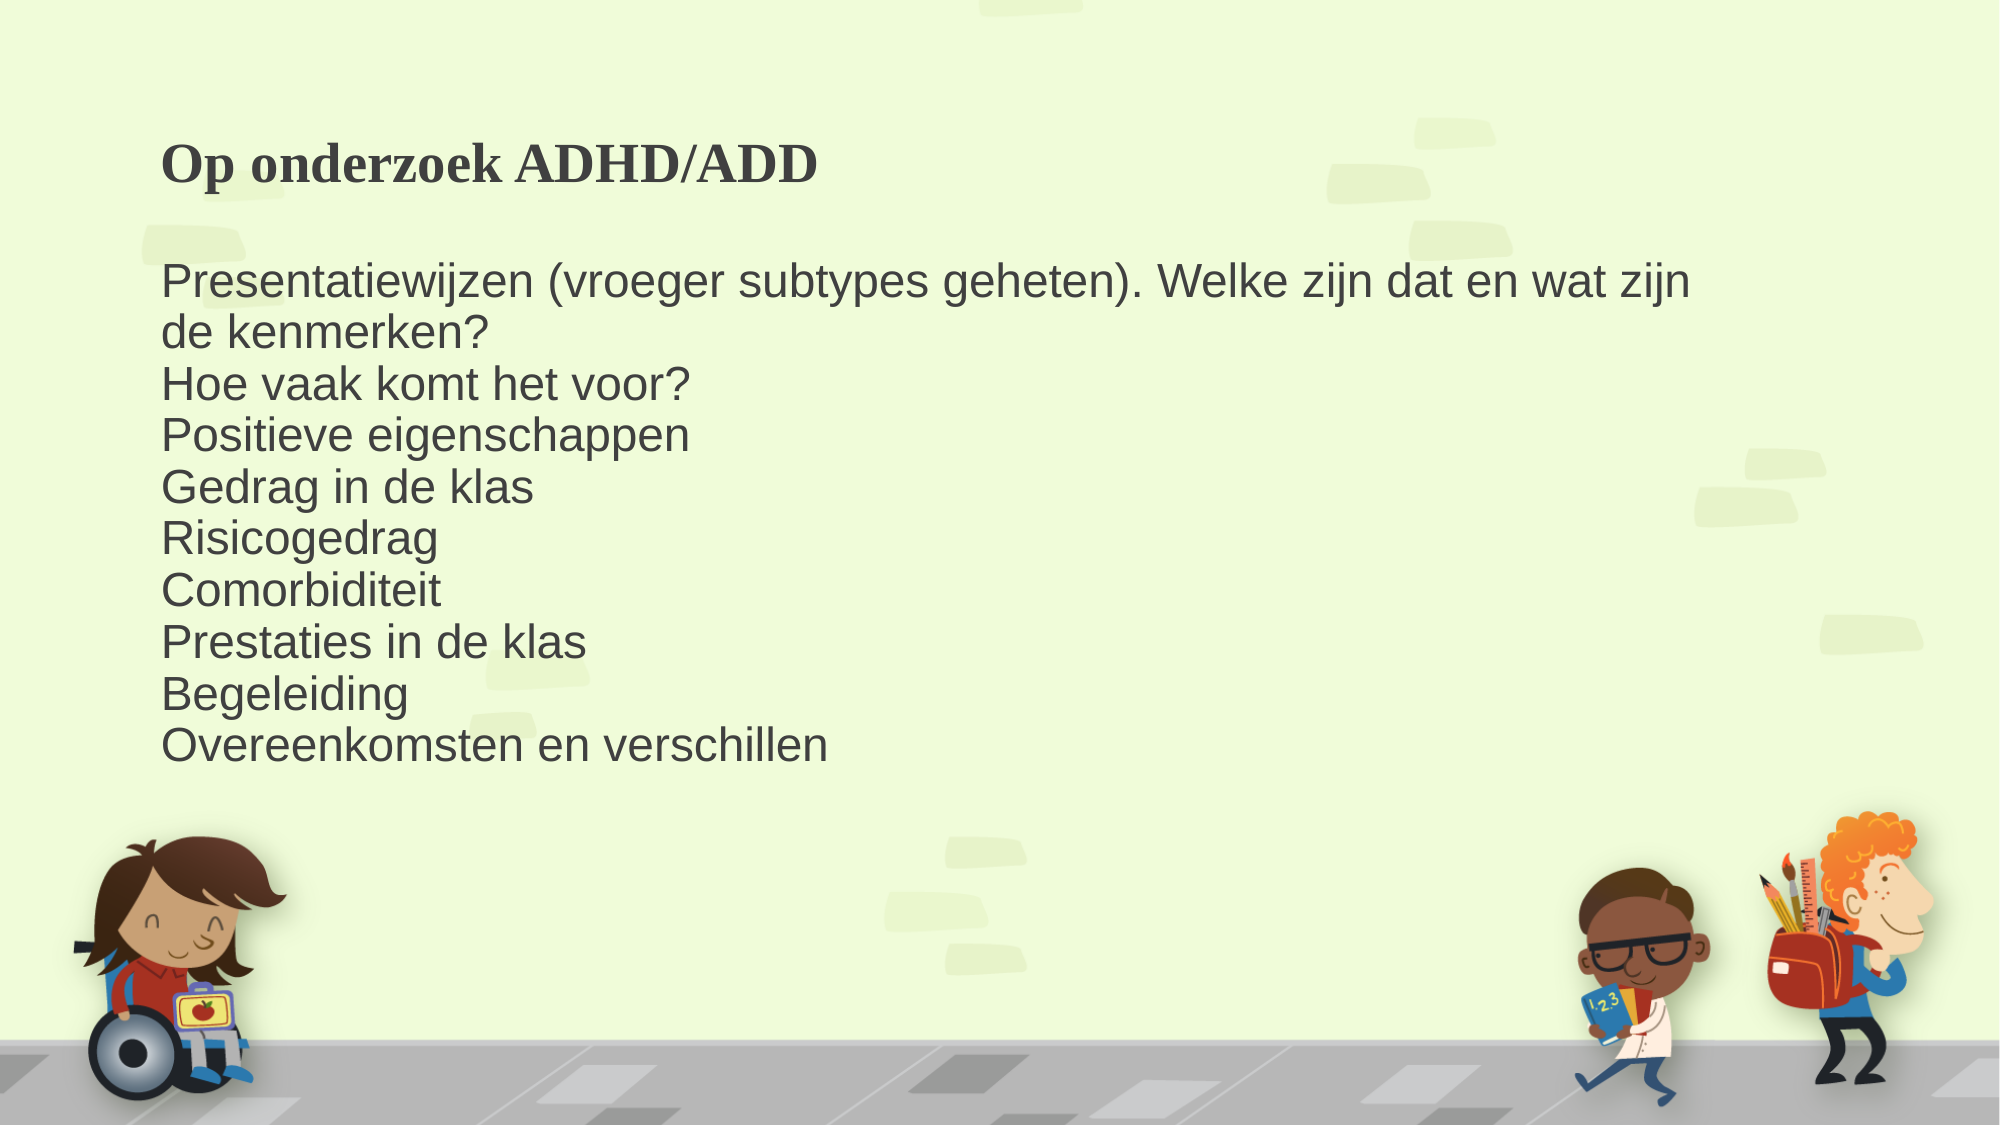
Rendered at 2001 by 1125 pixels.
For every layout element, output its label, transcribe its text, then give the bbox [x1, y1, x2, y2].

picture [0, 0, 2000, 1125]
title Op onderzoek ADHD/ADD Presentatiewijzen (vroeger subtypes geheten). Welke zijn dat en wat zijn de kenmerken? Hoe vaak komt het voor? Positieve eigenschappen Gedrag in de klas Risicogedrag Comorbiditeit Prestaties in de klas Begeleiding Overeenkomsten en verschillen [145, 125, 1759, 1024]
